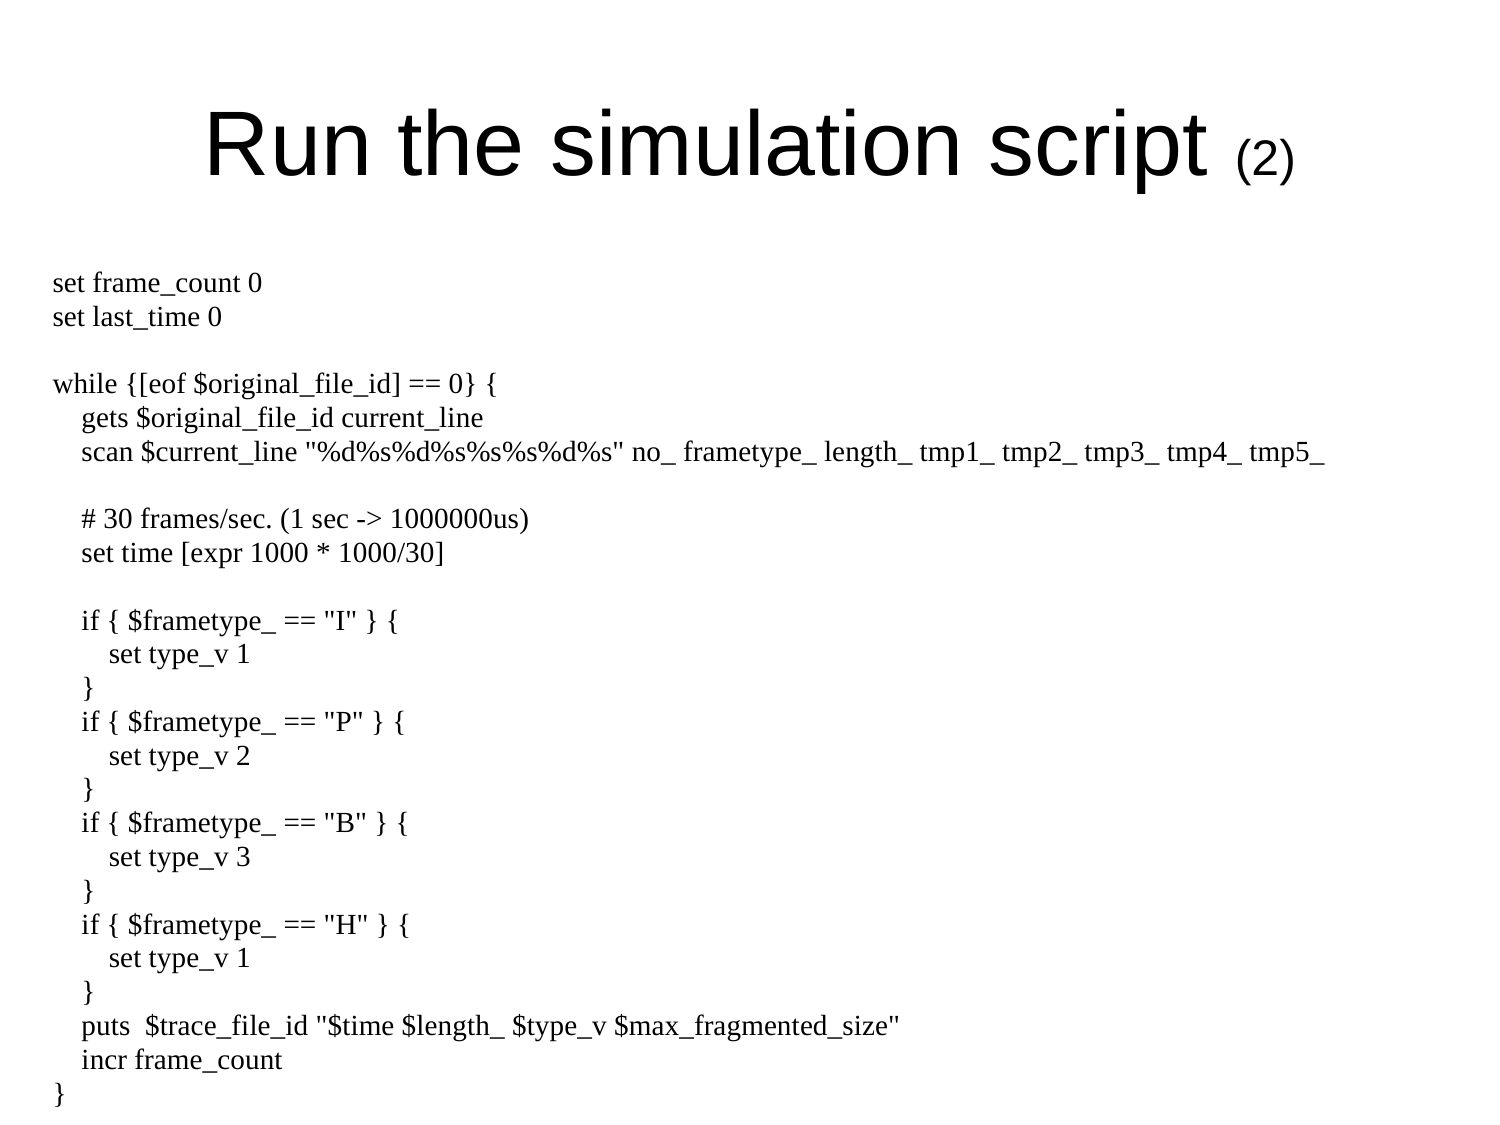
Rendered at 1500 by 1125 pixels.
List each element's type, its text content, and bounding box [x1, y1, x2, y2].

list set frame_count 0 set last_time 0 while {[eof $original_file_id] == 0} { gets $original_file_id current_line scan $current_line "%d%s%d%s%s%s%d%s" no_ frametype_ length_ tmp1_ tmp2_ tmp3_ tmp4_ tmp5_ # 30 frames/sec. (1 sec -> 1000000us) set time [expr 1000 * 1000/30] if { $frametype_ == "I" } { set type_v 1 } if { $frametype_ == "P" } { set type_v 2 } if { $frametype_ == "B" } { set type_v 3 } if { $frametype_ == "H" } { set type_v 1 } puts $trace_file_id "$time $length_ $type_v $max_fragmented_size" incr frame_count } [37, 262, 1463, 1088]
title Run the simulation script (2) [74, 44, 1426, 233]
